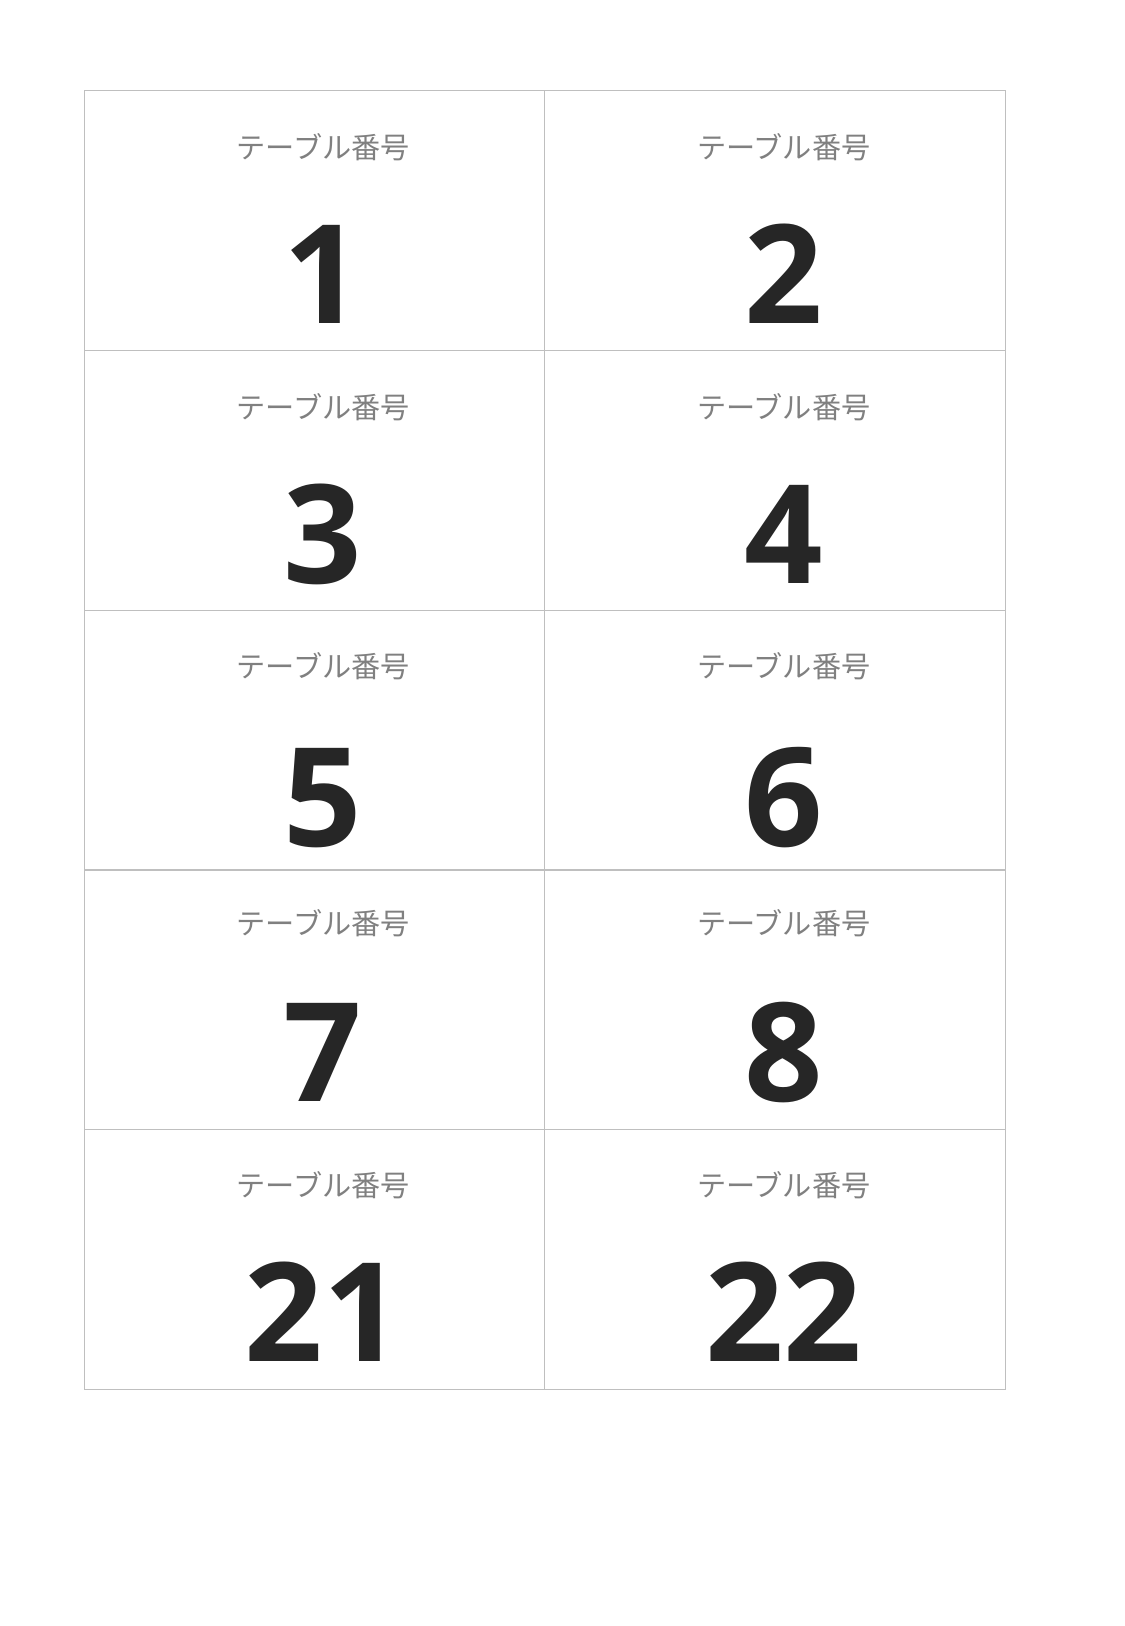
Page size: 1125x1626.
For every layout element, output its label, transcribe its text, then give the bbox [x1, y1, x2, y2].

text_box [83, 349, 544, 609]
text_box 1 [283, 186, 363, 352]
text_box テーブル番号 [697, 129, 871, 165]
text_box 6 [744, 709, 824, 875]
text_box 3 [283, 446, 363, 612]
text_box [544, 89, 1006, 349]
text_box 4 [744, 446, 824, 612]
text_box テーブル番号 [236, 129, 411, 165]
text_box [544, 609, 1006, 869]
text_box 8 [744, 964, 824, 1130]
text_box [544, 349, 1006, 609]
text_box [83, 89, 544, 349]
text_box 7 [283, 964, 363, 1130]
text_box テーブル番号 [697, 648, 871, 684]
text_box テーブル番号 [236, 904, 411, 940]
text_box 2 [744, 186, 824, 352]
text_box [83, 609, 544, 869]
text_box [83, 869, 544, 1129]
text_box [83, 1129, 544, 1390]
text_box 22 [705, 1224, 863, 1390]
text_box [544, 869, 1006, 1129]
text_box テーブル番号 [697, 904, 871, 940]
text_box 5 [283, 709, 363, 875]
text_box テーブル番号 [236, 1167, 411, 1203]
text_box テーブル番号 [236, 389, 411, 425]
text_box テーブル番号 [236, 648, 411, 684]
text_box 21 [244, 1224, 403, 1390]
text_box テーブル番号 [697, 1167, 871, 1203]
text_box テーブル番号 [697, 389, 871, 425]
text_box [544, 1129, 1006, 1390]
